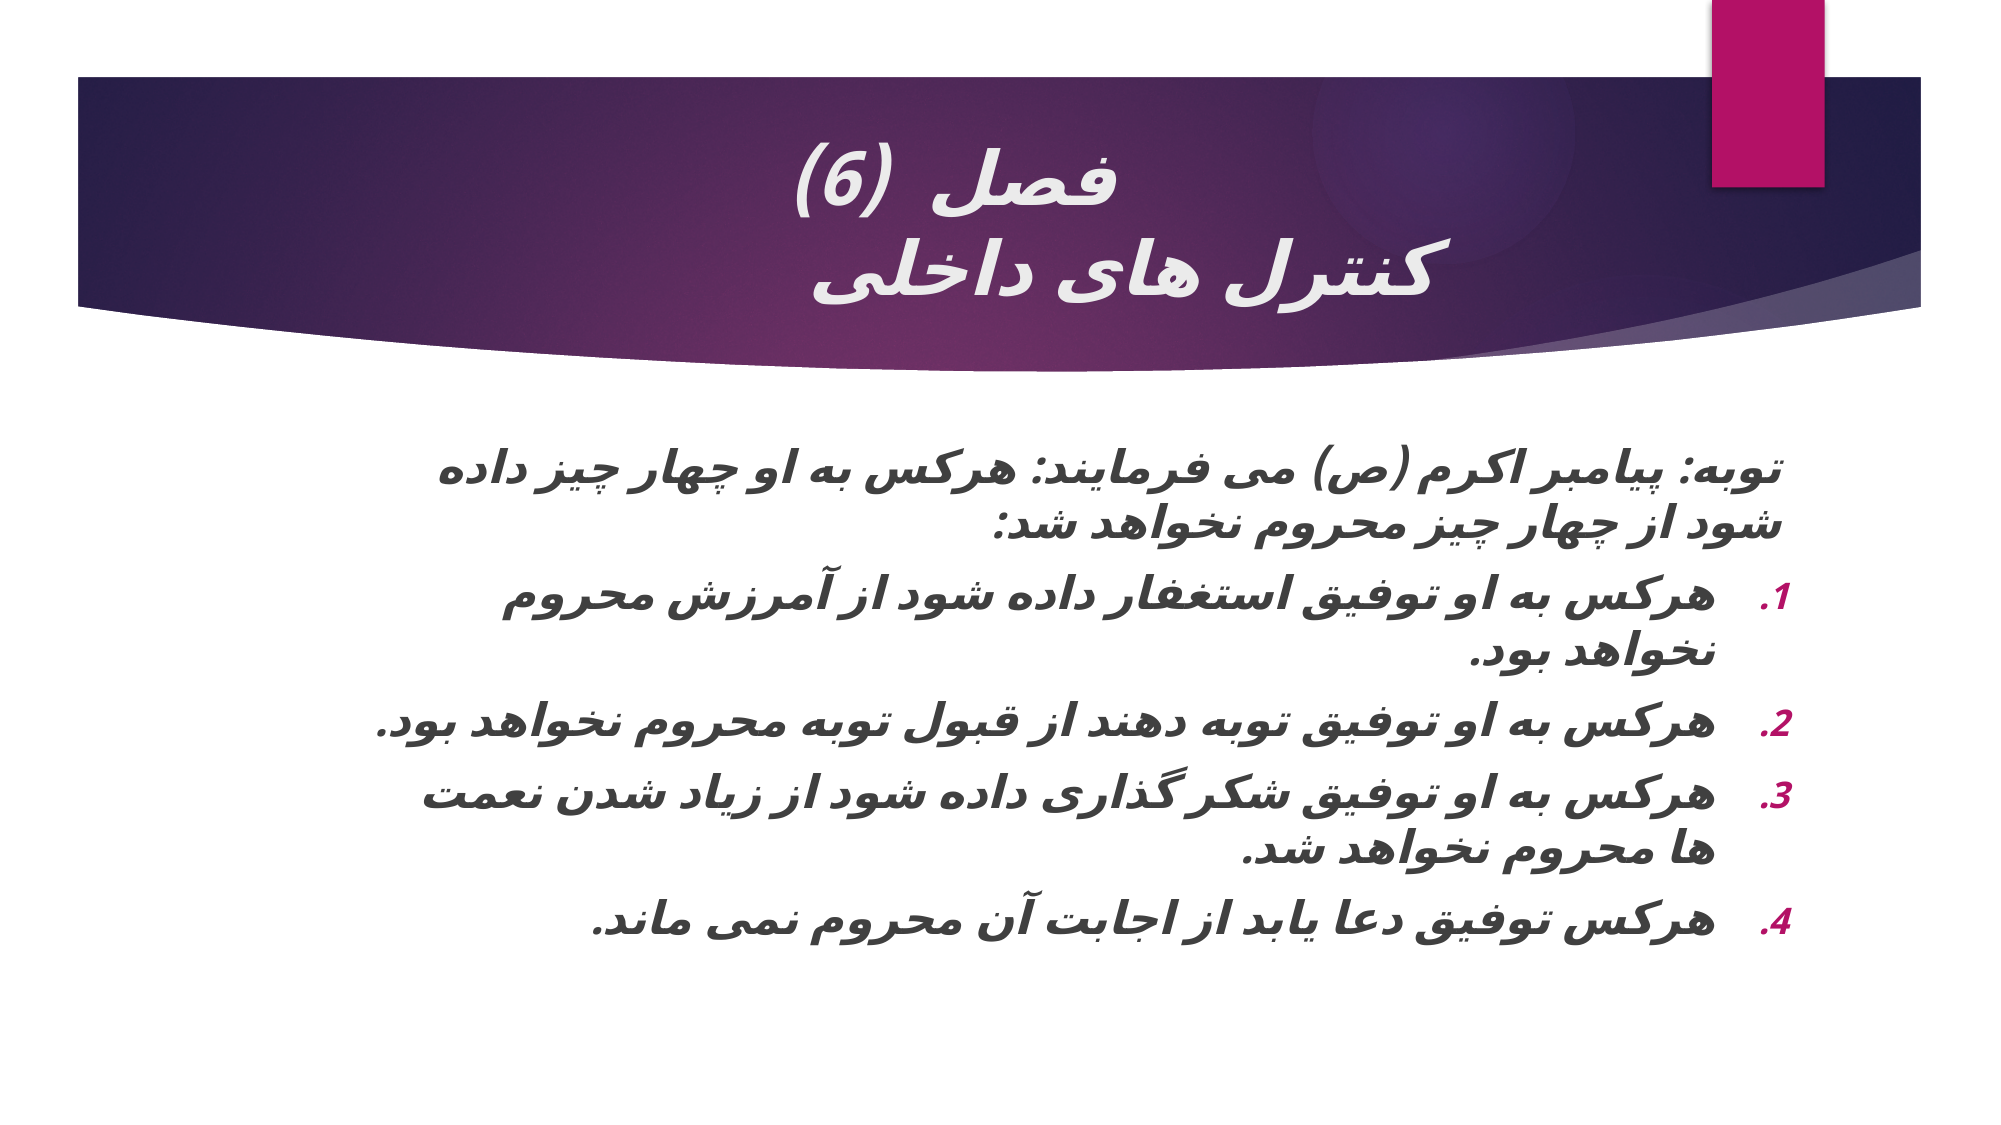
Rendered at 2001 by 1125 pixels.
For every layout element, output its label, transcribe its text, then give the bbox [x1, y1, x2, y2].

list توبه: پیامبر اکرم (ص) می فرمایند: هرکس به او چهار چیز داده شود از چهار چیز محروم نخواهد شد: هرکس به او توفیق استغفار داده شود از آمرزش محروم نخواهد بود. هرکس به او توفیق توبه دهند از قبول توبه محروم نخواهد بود. هرکس به او توفیق شکر گذاری داده شود از زیاد شدن نعمت ها محروم نخواهد شد. هرکس توفیق دعا یابد از اجابت آن محروم نمی ماند. [349, 429, 1798, 991]
title فصل (6) کنترل های داخلی [773, 162, 2000, 279]
